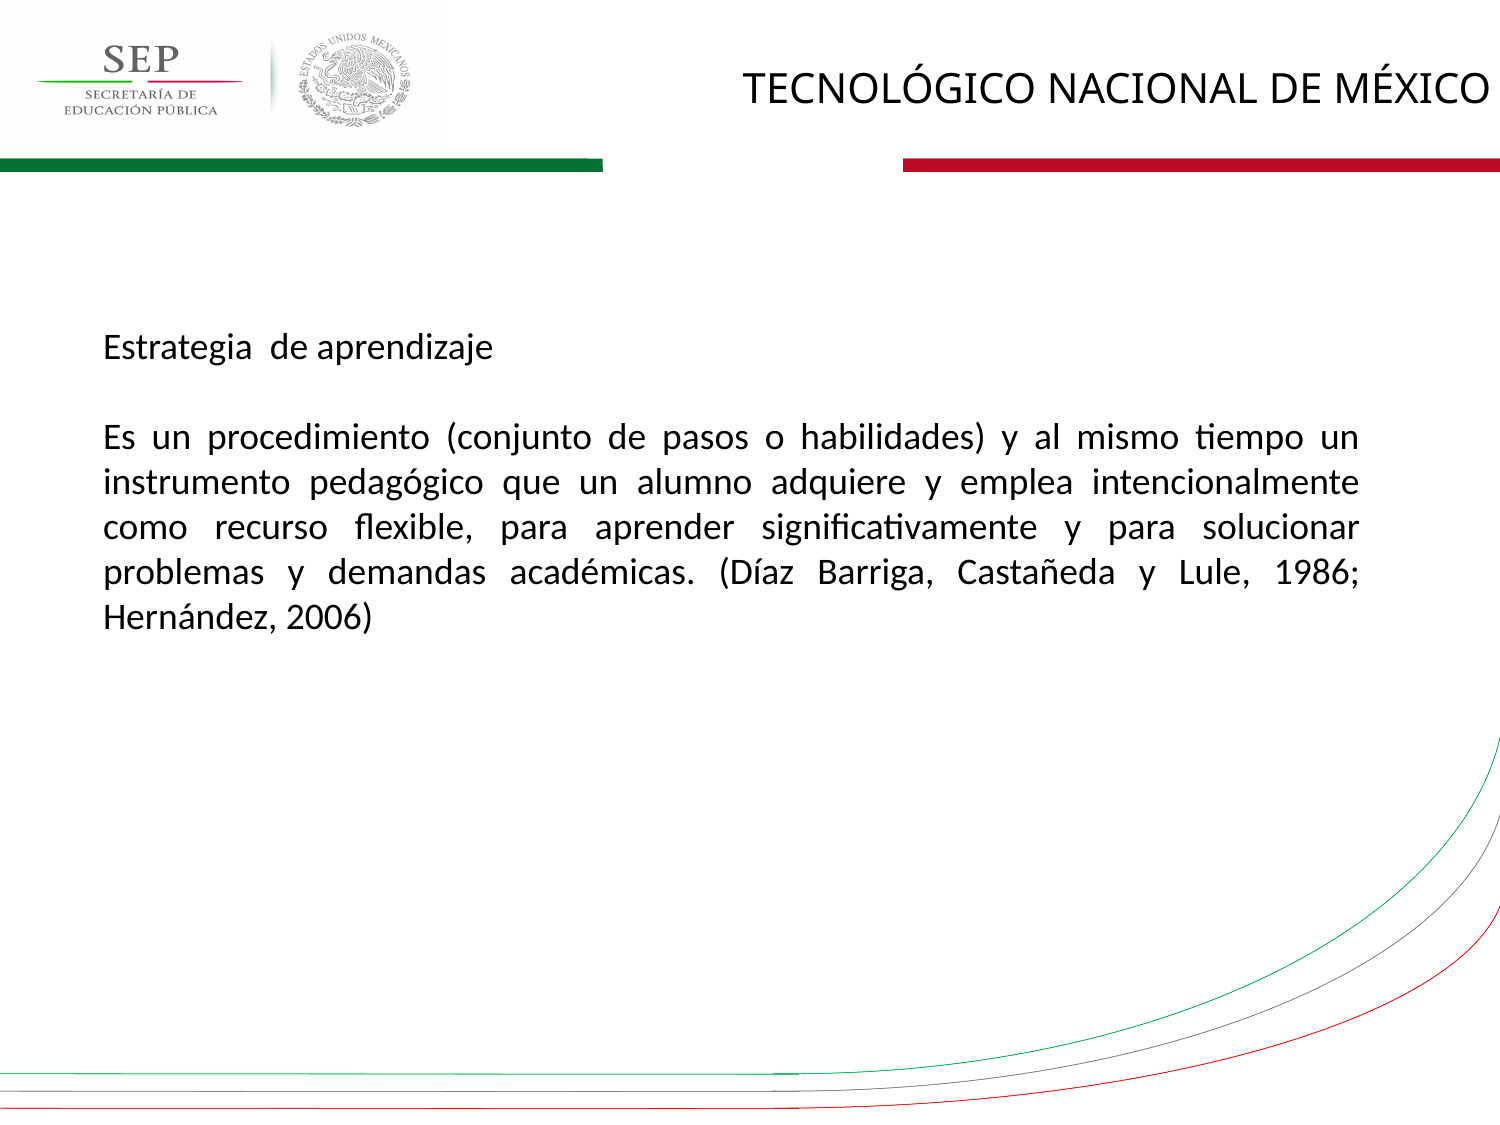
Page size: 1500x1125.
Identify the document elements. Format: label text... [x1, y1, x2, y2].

text_box Estrategia de aprendizaje Es un procedimiento (conjunto de pasos o habilidades) y al mismo tiempo un instrumento pedagógico que un alumno adquiere y emplea intencionalmente como recurso flexible, para aprender significativamente y para solucionar problemas y demandas académicas. (Díaz Barriga, Castañeda y Lule, 1986; Hernández, 2006) [88, 314, 1376, 690]
picture [0, 0, 443, 158]
